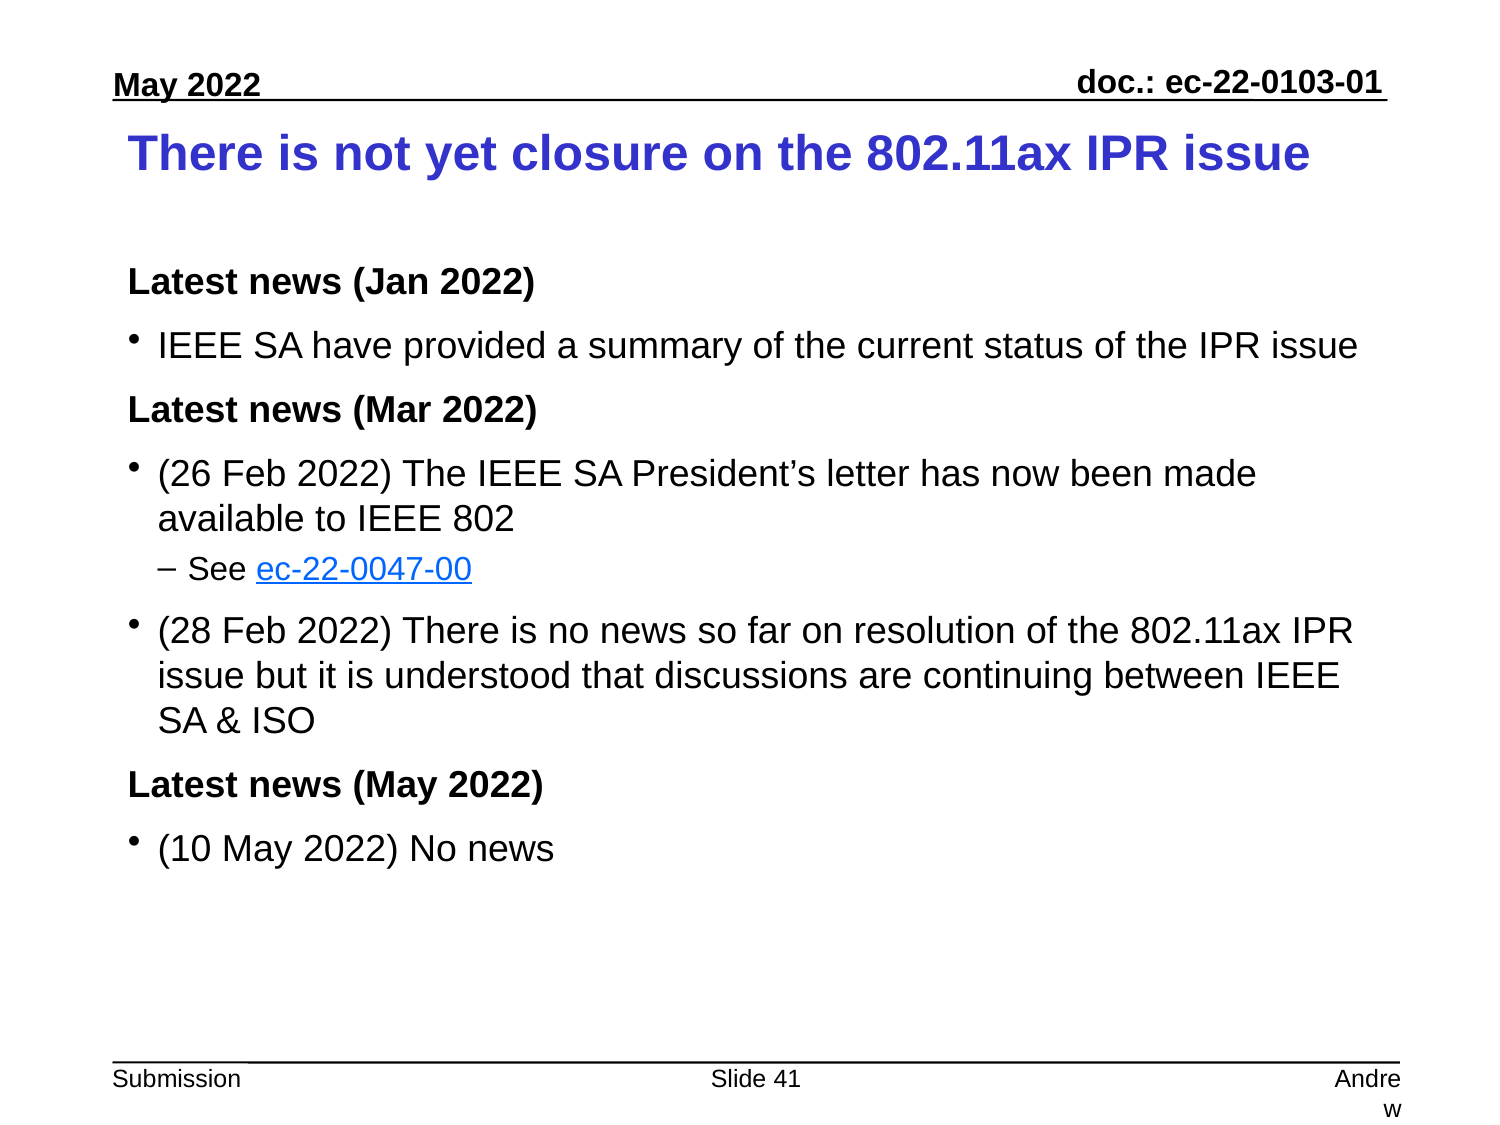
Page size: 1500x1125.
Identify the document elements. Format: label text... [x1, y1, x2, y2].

title There is not yet closure on the 802.11ax IPR issue [112, 112, 1388, 249]
list Latest news (Jan 2022) IEEE SA have provided a summary of the current status of the IPR issue Latest news (Mar 2022) (26 Feb 2022) The IEEE SA President’s letter has now been made available to IEEE 802 See ec-22-0047-00 (28 Feb 2022) There is no news so far on resolution of the 802.11ax IPR issue but it is understood that discussions are continuing between IEEE SA & ISO Latest news (May 2022) (10 May 2022) No news [112, 249, 1388, 925]
slide_number Slide 41 [709, 1061, 803, 1093]
footer Andrew Myles, Cisco [1320, 1061, 1402, 1093]
